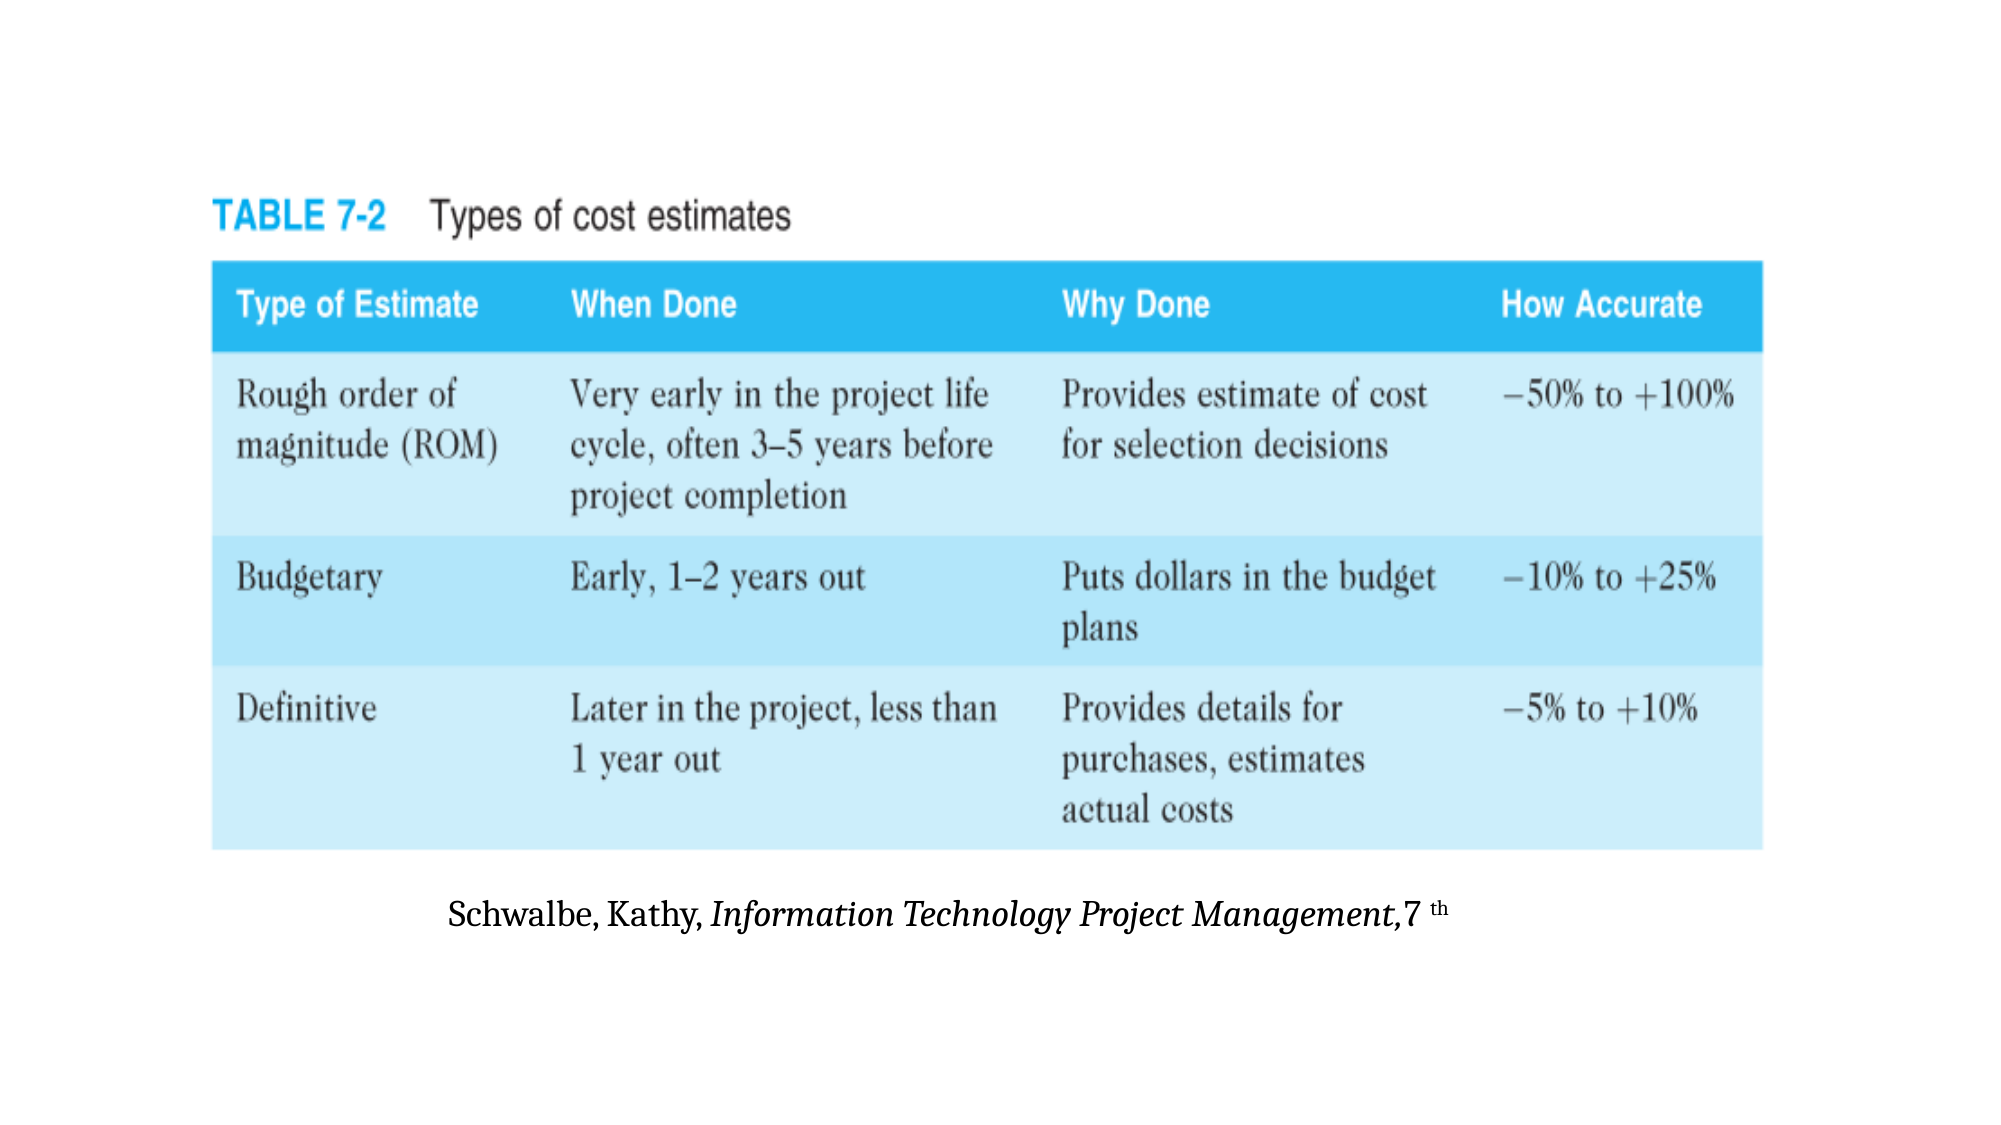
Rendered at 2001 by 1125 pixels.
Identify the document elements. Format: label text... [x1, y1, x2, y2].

text_box Schwalbe, Kathy, Information Technology Project Management,7 th [434, 881, 2000, 942]
picture [189, 189, 1791, 882]
